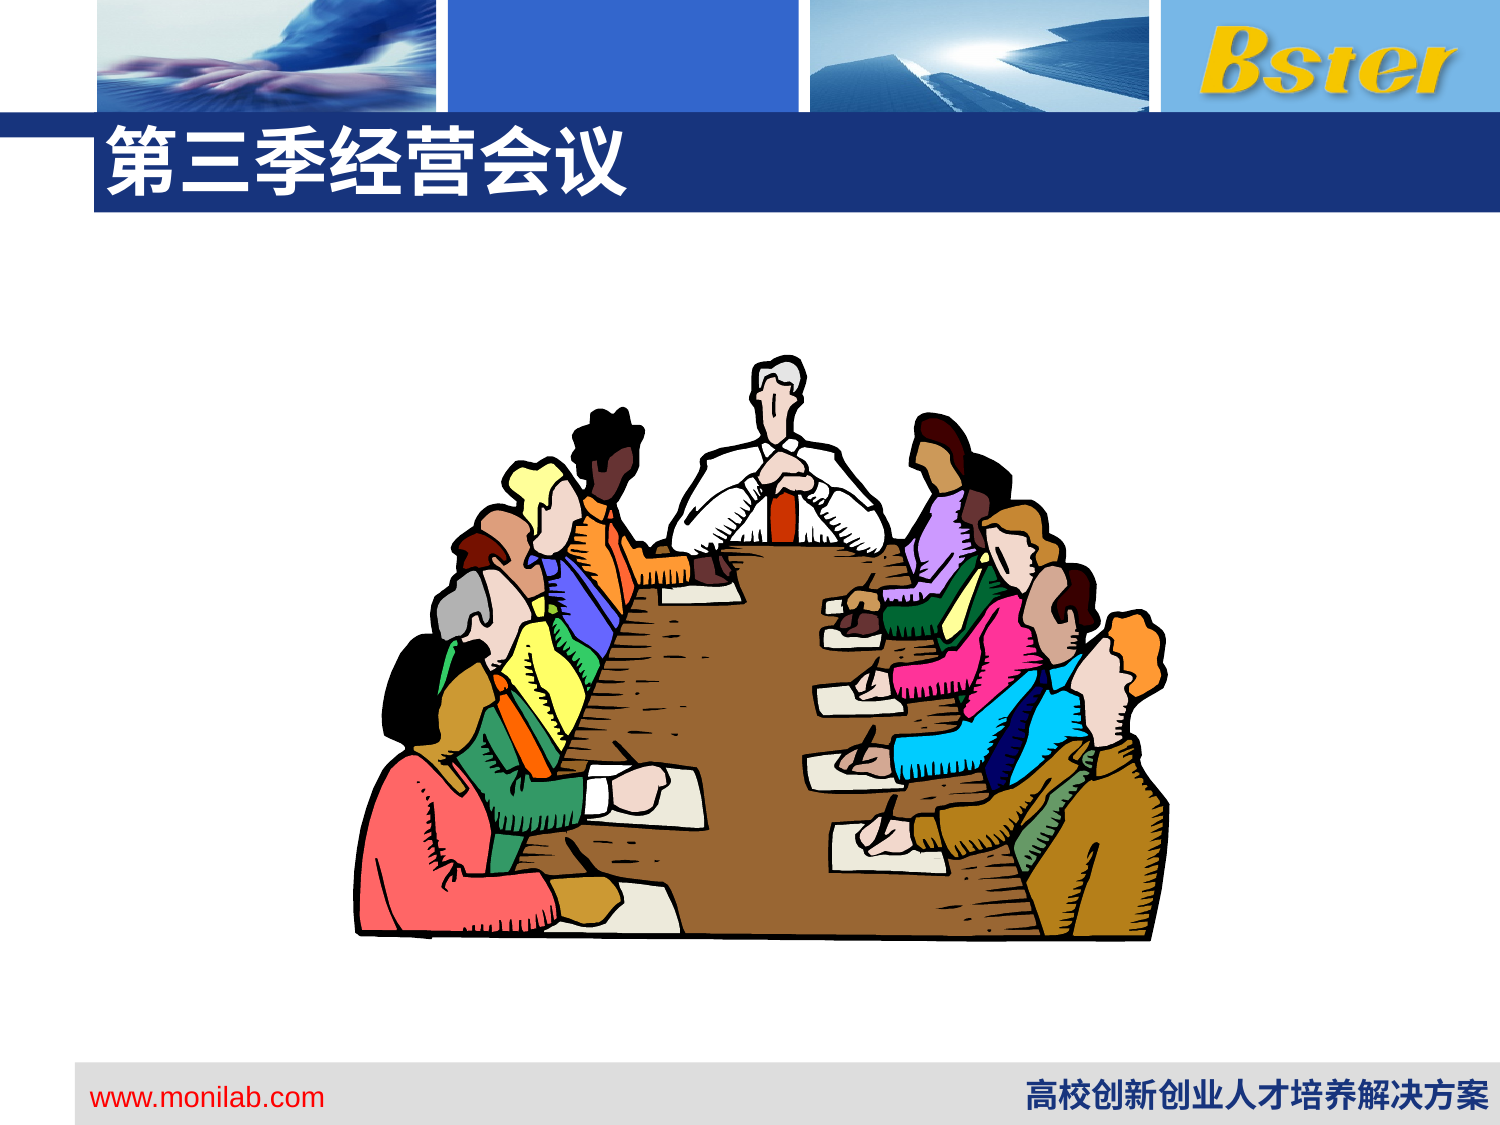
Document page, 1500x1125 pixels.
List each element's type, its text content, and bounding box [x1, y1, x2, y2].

picture [1199, 26, 1458, 94]
picture [97, 0, 437, 112]
picture [810, 0, 1150, 112]
title 第三季经营会议 [88, 113, 1369, 206]
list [349, 351, 1173, 943]
